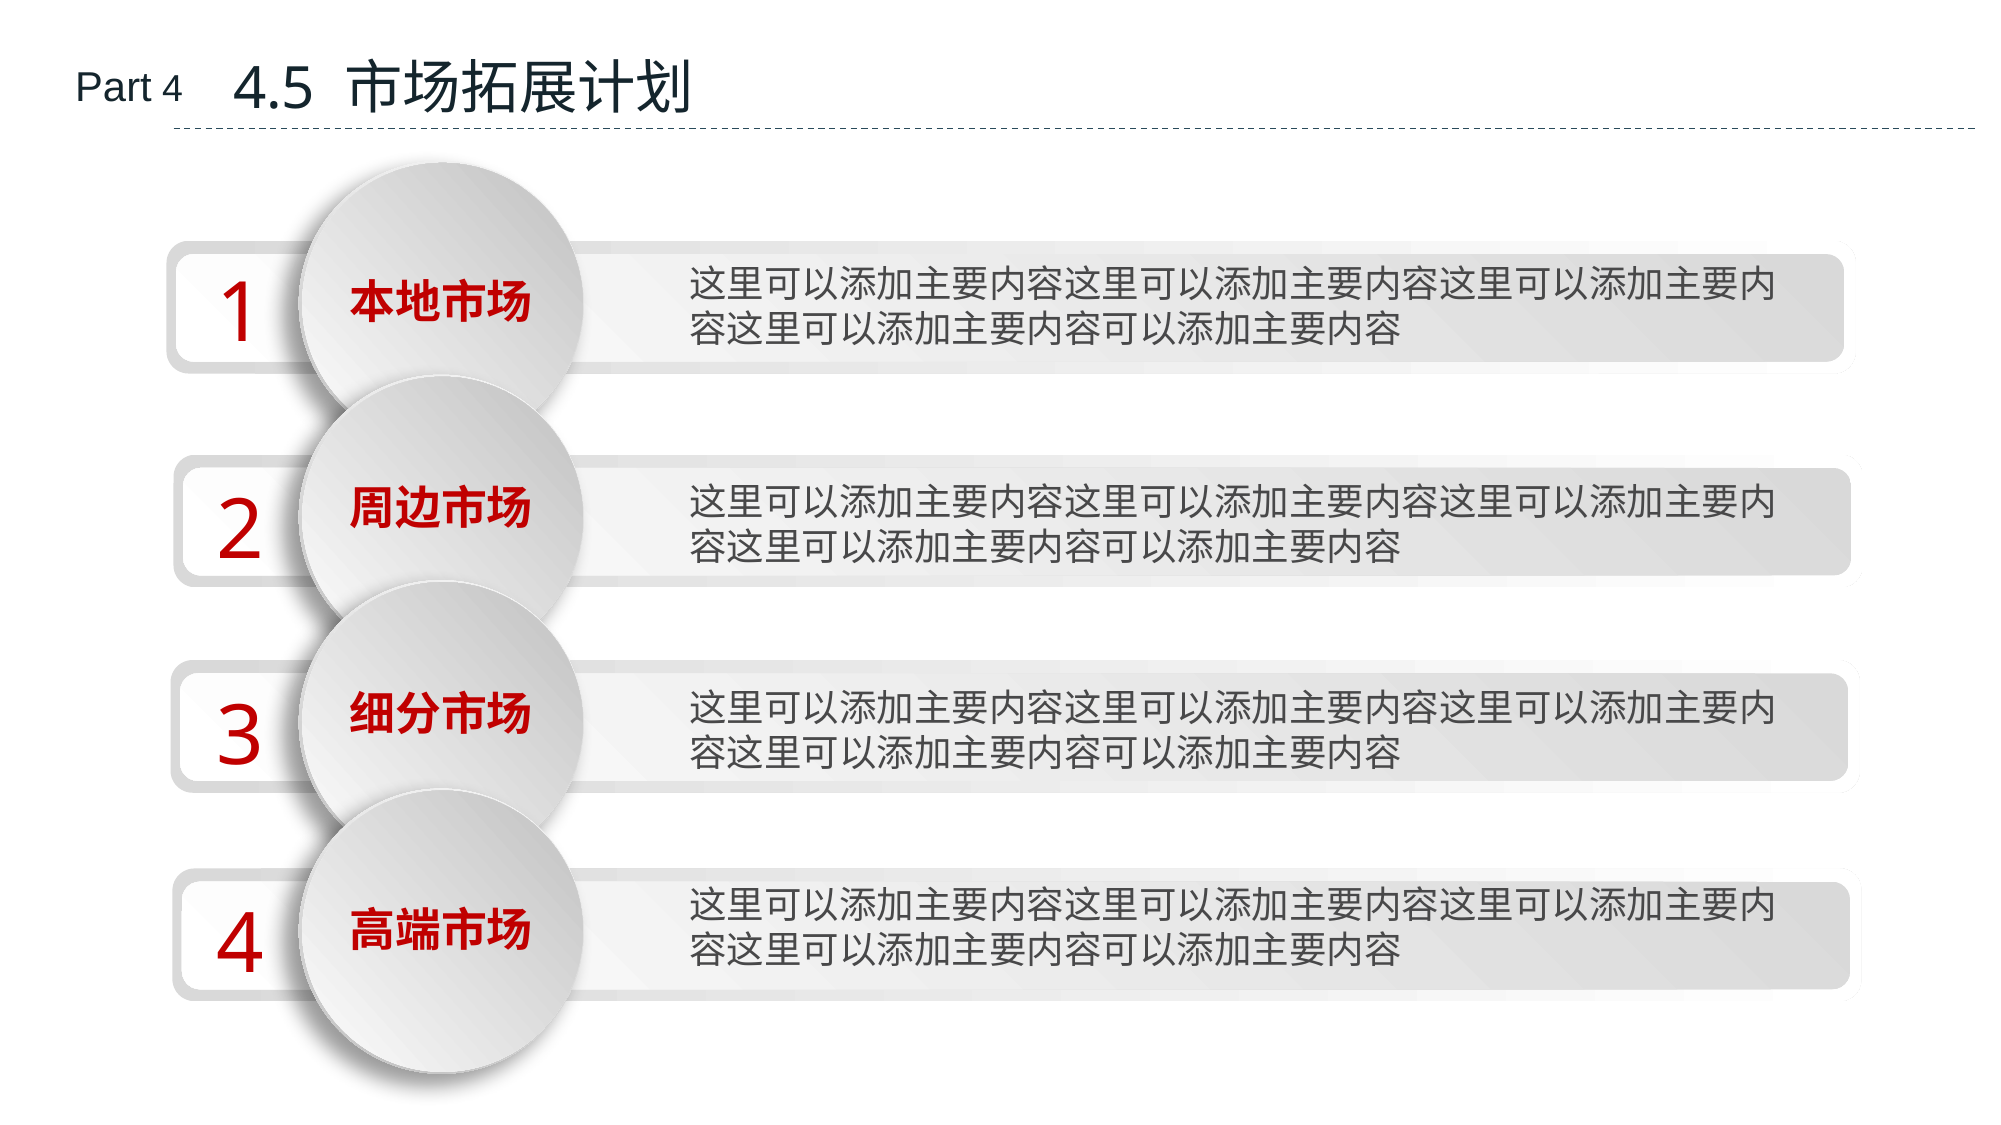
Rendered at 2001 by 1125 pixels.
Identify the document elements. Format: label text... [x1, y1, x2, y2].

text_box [589, 659, 1860, 793]
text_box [298, 374, 584, 579]
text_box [170, 659, 293, 793]
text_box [298, 160, 584, 374]
text_box Part 4 [22, 52, 198, 118]
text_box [589, 868, 1862, 1002]
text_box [298, 579, 584, 787]
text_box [166, 240, 293, 374]
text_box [172, 868, 293, 1002]
text_box 4.5 市场拓展计划 [218, 42, 1046, 127]
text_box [173, 454, 293, 588]
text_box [298, 788, 584, 1075]
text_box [589, 454, 1863, 588]
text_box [589, 240, 1856, 374]
